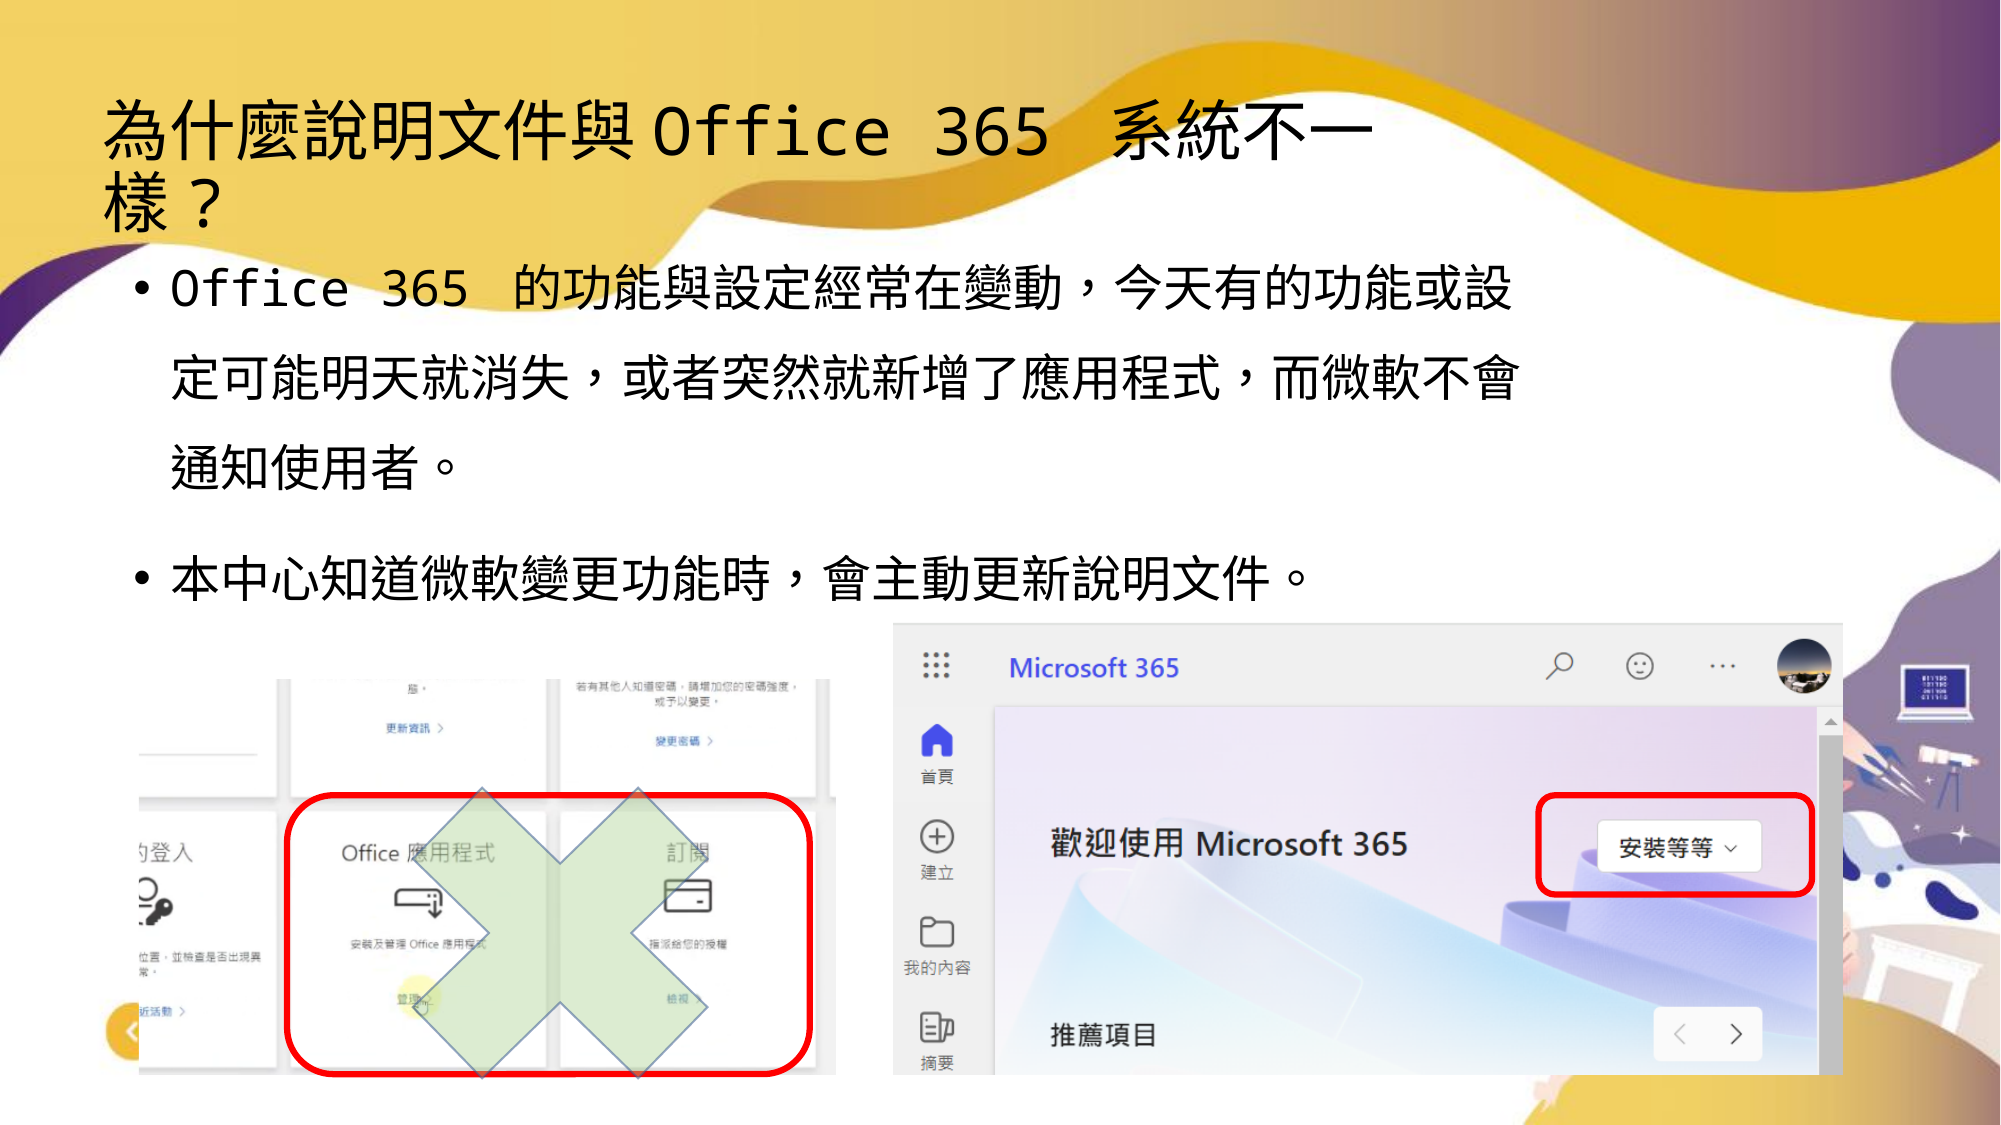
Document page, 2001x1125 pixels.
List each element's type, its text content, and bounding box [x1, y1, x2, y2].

text_box [477, 1075, 487, 1080]
text_box [633, 1075, 643, 1080]
list Office 365 的功能與設定經常在變動，今天有的功能或設定可能明天就消失，或者突然就新增了應用程式，而微軟不會通知使用者。 本中心知道微軟變更功能時，會主動更新說明文件。 [118, 219, 1554, 872]
list 為什麼說明文件與Office 365 系統不一樣? [87, 90, 1438, 170]
picture [0, 0, 2001, 1125]
